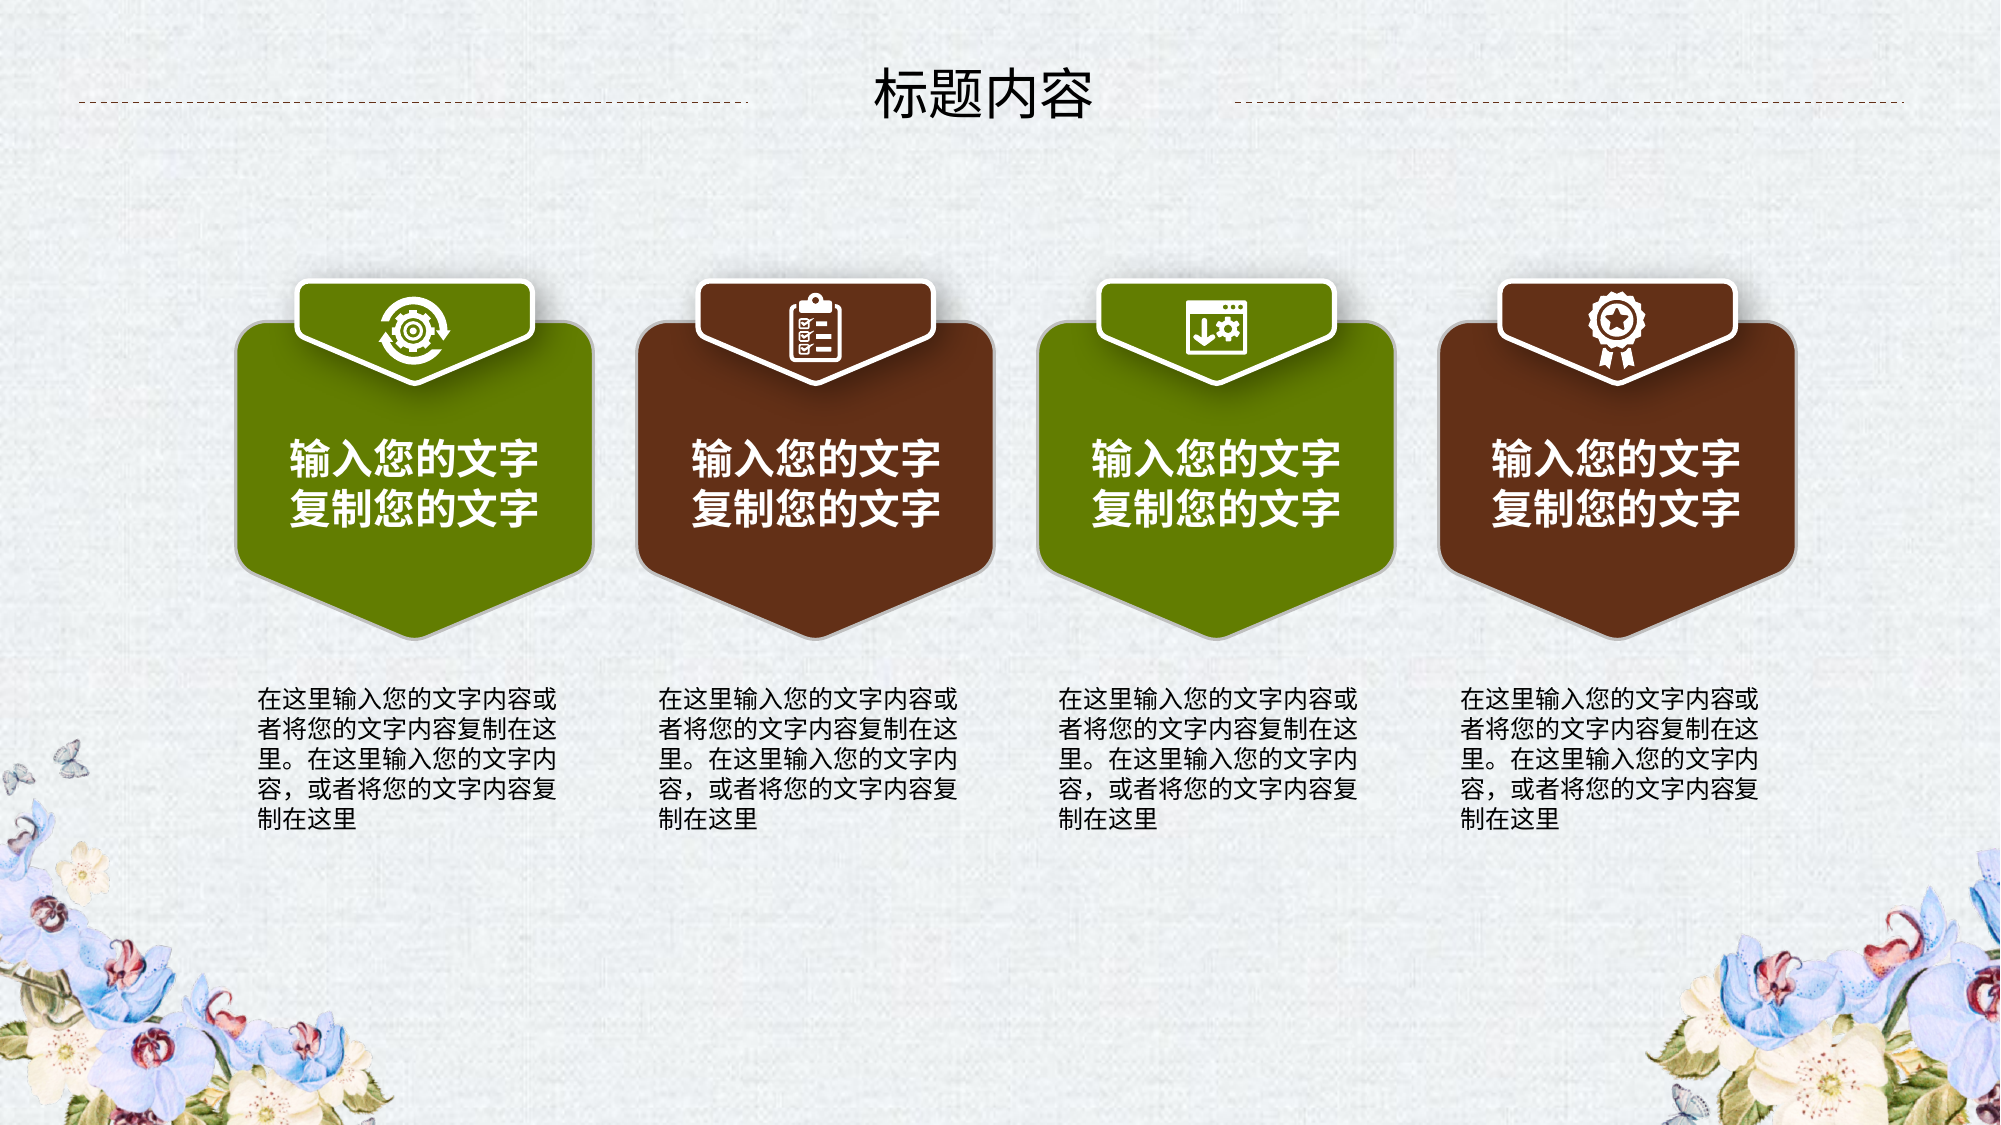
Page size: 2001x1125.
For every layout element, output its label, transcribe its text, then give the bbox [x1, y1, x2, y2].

text_box [1498, 279, 1737, 385]
text_box 在这里输入您的文字内容或者将您的文字内容复制在这里。在这里输入您的文字内容，或者将您的文字内容复制在这里 [1445, 676, 1600, 841]
picture [0, 0, 2001, 1125]
text_box [1097, 279, 1336, 385]
text_box 在这里输入您的文字内容或者将您的文字内容复制在这里。在这里输入您的文字内容，或者将您的文字内容复制在这里 [1044, 676, 1387, 841]
text_box [635, 541, 996, 641]
text_box [1437, 320, 1798, 425]
text_box 输入您的文字 复制您的文字 [1435, 425, 1799, 541]
text_box [234, 320, 595, 425]
text_box 输入您的文字 复制您的文字 [233, 425, 597, 541]
text_box [1437, 541, 1798, 640]
text_box [635, 320, 996, 425]
text_box 标题内容 [811, 51, 1158, 133]
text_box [378, 296, 451, 365]
text_box [1036, 541, 1397, 641]
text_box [1587, 291, 1646, 370]
text_box [788, 291, 843, 364]
text_box 在这里输入您的文字内容或者将您的文字内容复制在这里。在这里输入您的文字内容，或者将您的文字内容复制在这里 [643, 676, 987, 841]
text_box [696, 279, 935, 385]
text_box 在这里输入您的文字内容或者将您的文字内容复制在这里。在这里输入您的文字内容，或者将您的文字内容复制在这里 [243, 676, 586, 841]
text_box [234, 541, 595, 641]
text_box [295, 279, 534, 385]
text_box 输入您的文字 复制您的文字 [1035, 425, 1399, 541]
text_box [1185, 300, 1247, 355]
text_box [1036, 320, 1397, 425]
text_box 输入您的文字 复制您的文字 [635, 425, 999, 541]
